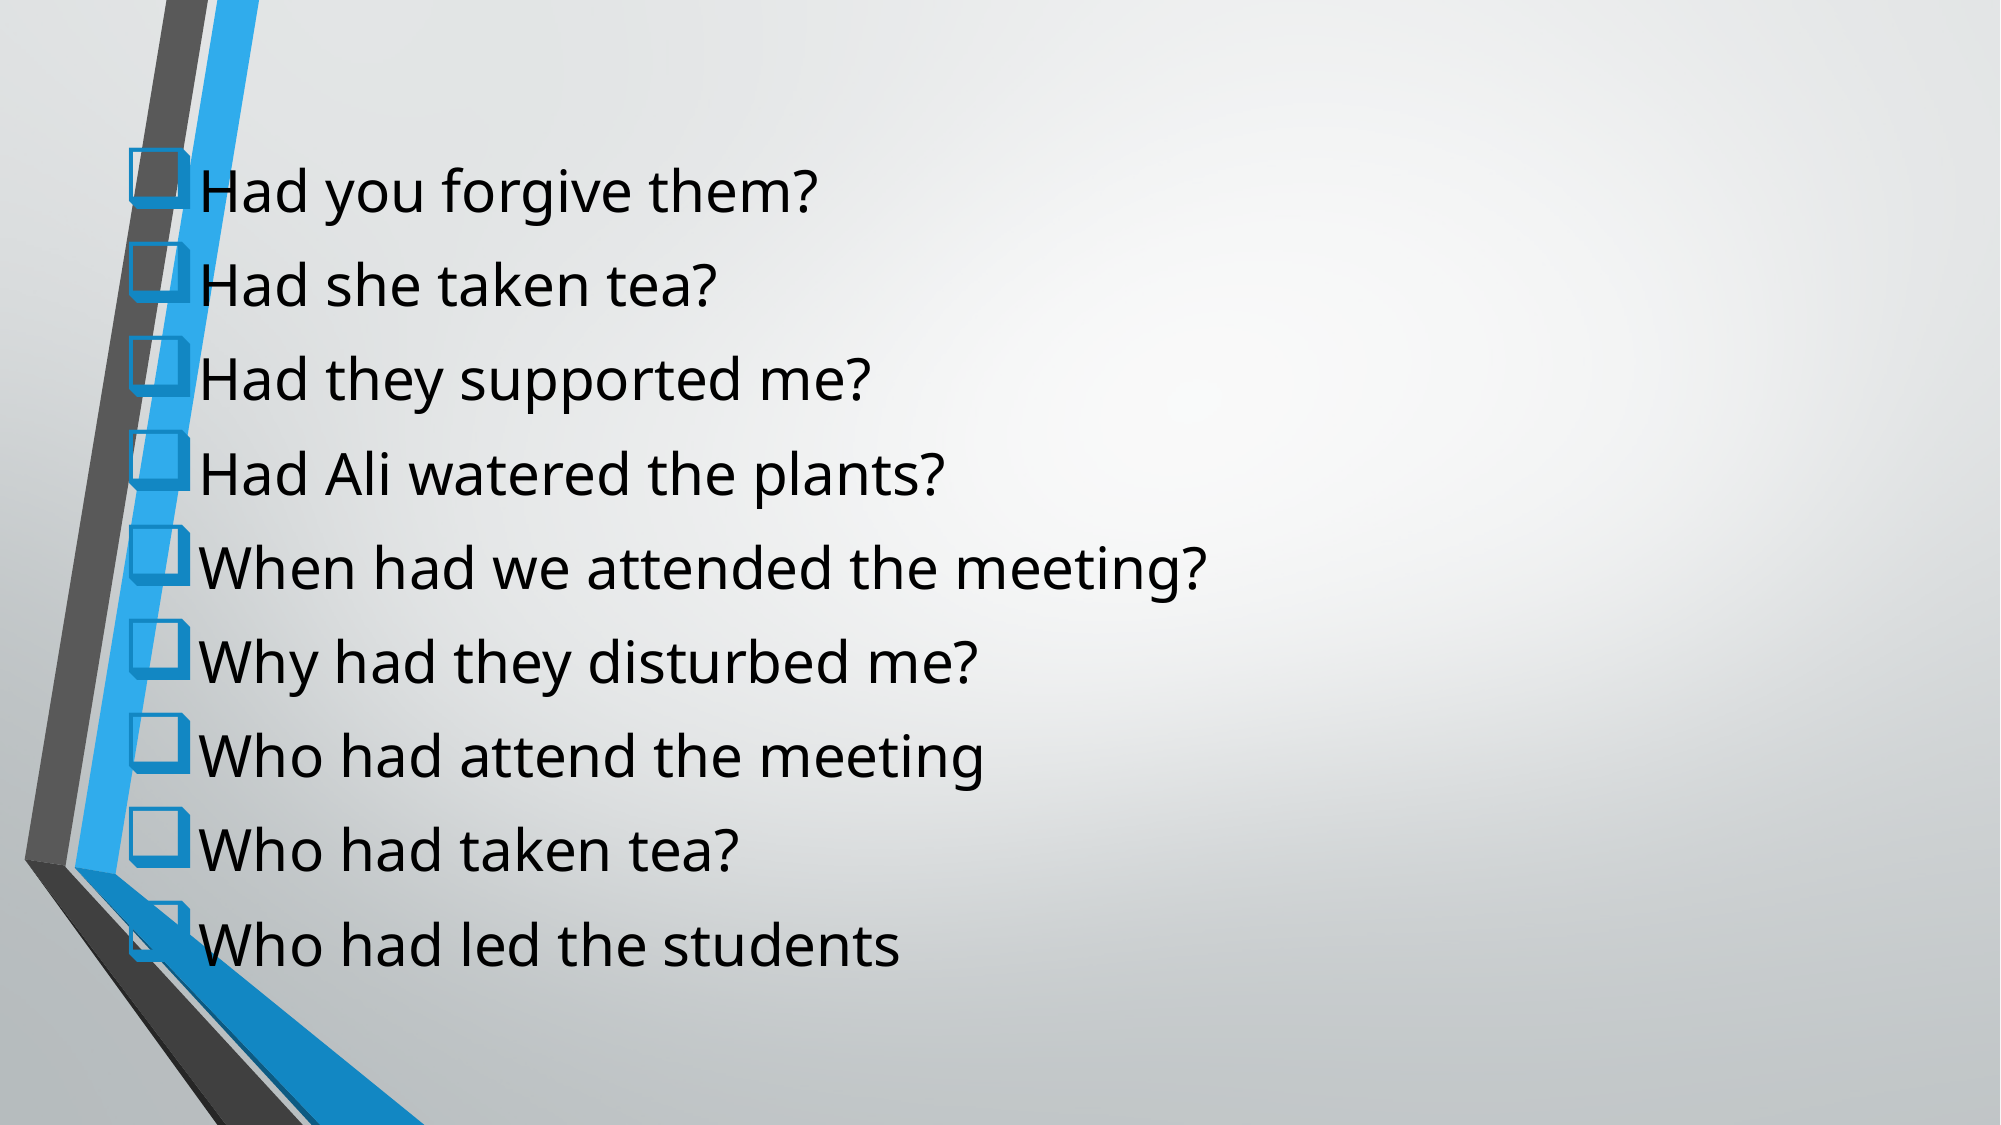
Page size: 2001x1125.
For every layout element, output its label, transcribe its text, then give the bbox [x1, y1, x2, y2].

list Had you forgive them? Had she taken tea? Had they supported me? Had Ali watered the plants? When had we attended the meeting? Why had they disturbed me? Who had attend the meeting Who had taken tea? Who had led the students [107, 162, 1827, 970]
